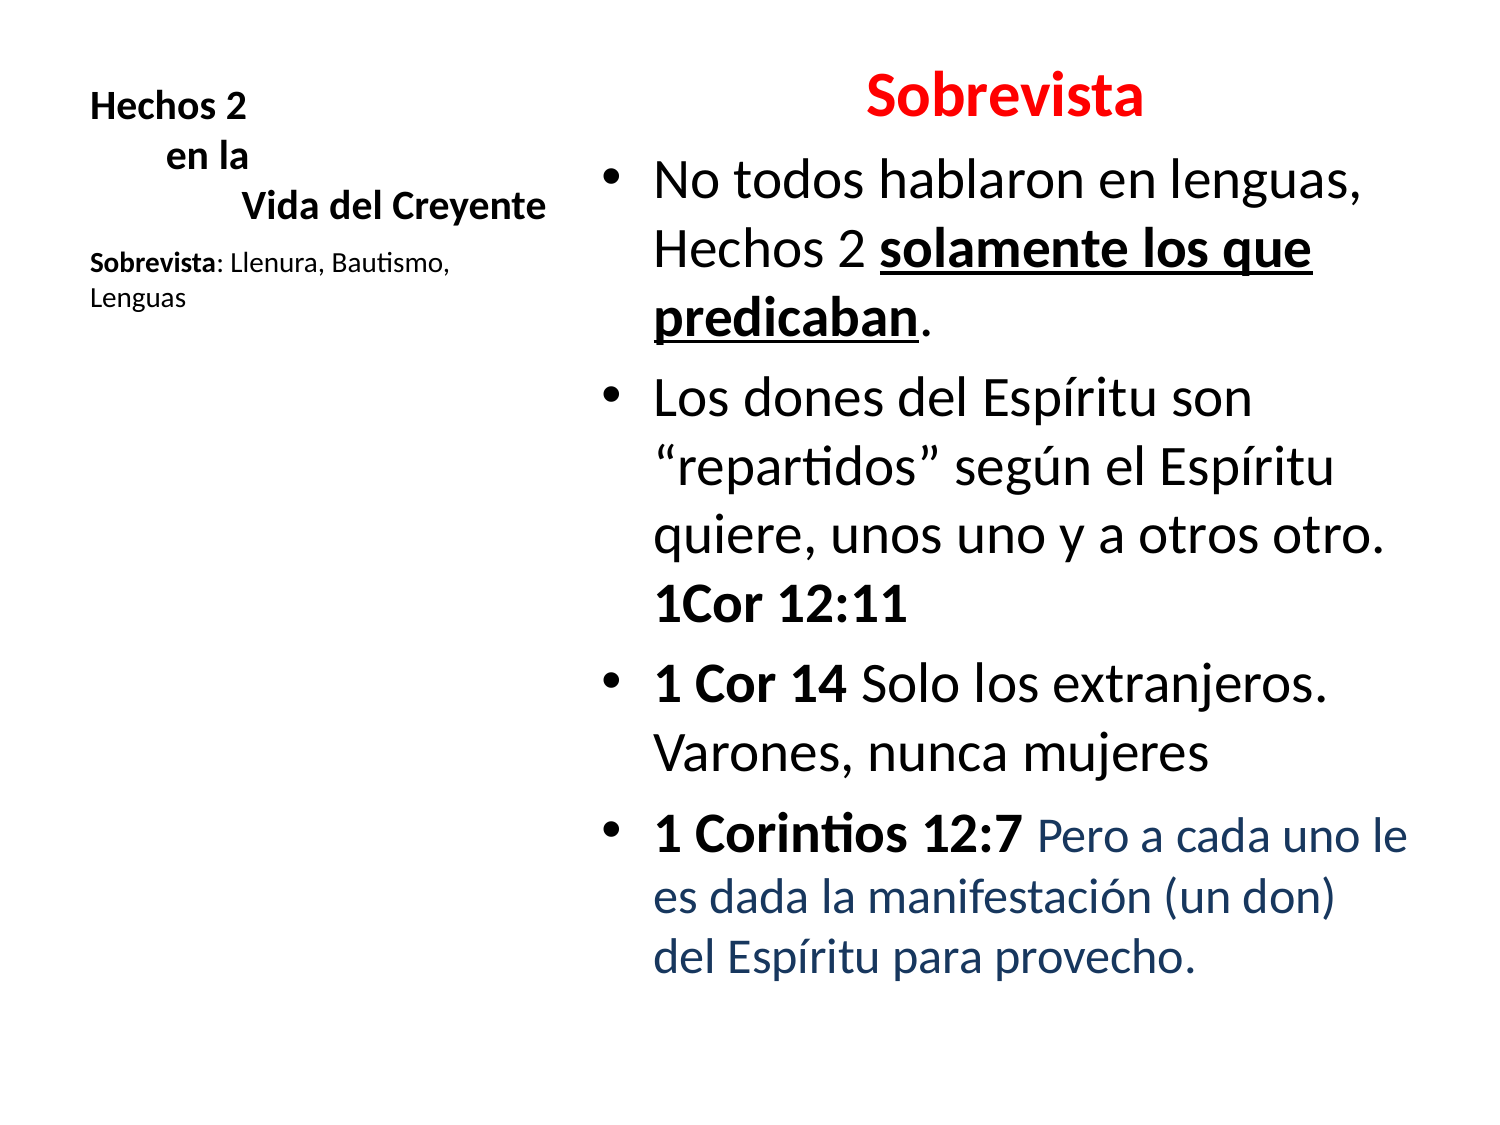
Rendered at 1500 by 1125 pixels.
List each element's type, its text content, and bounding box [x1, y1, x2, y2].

title Hechos 2 en la Vida del Creyente [75, 44, 569, 235]
list Sobrevista No todos hablaron en lenguas, Hechos 2 solamente los que predicaban. Los dones del Espíritu son “repartidos” según el Espíritu quiere, unos uno y a otros otro. 1Cor 12:11 1 Cor 14 Solo los extranjeros. Varones, nunca mujeres 1 Corintios 12:7 Pero a cada uno le es dada la manifestación (un don) del Espíritu para provecho. [586, 44, 1425, 1005]
list Sobrevista: Llenura, Bautismo, Lenguas [75, 235, 569, 1005]
